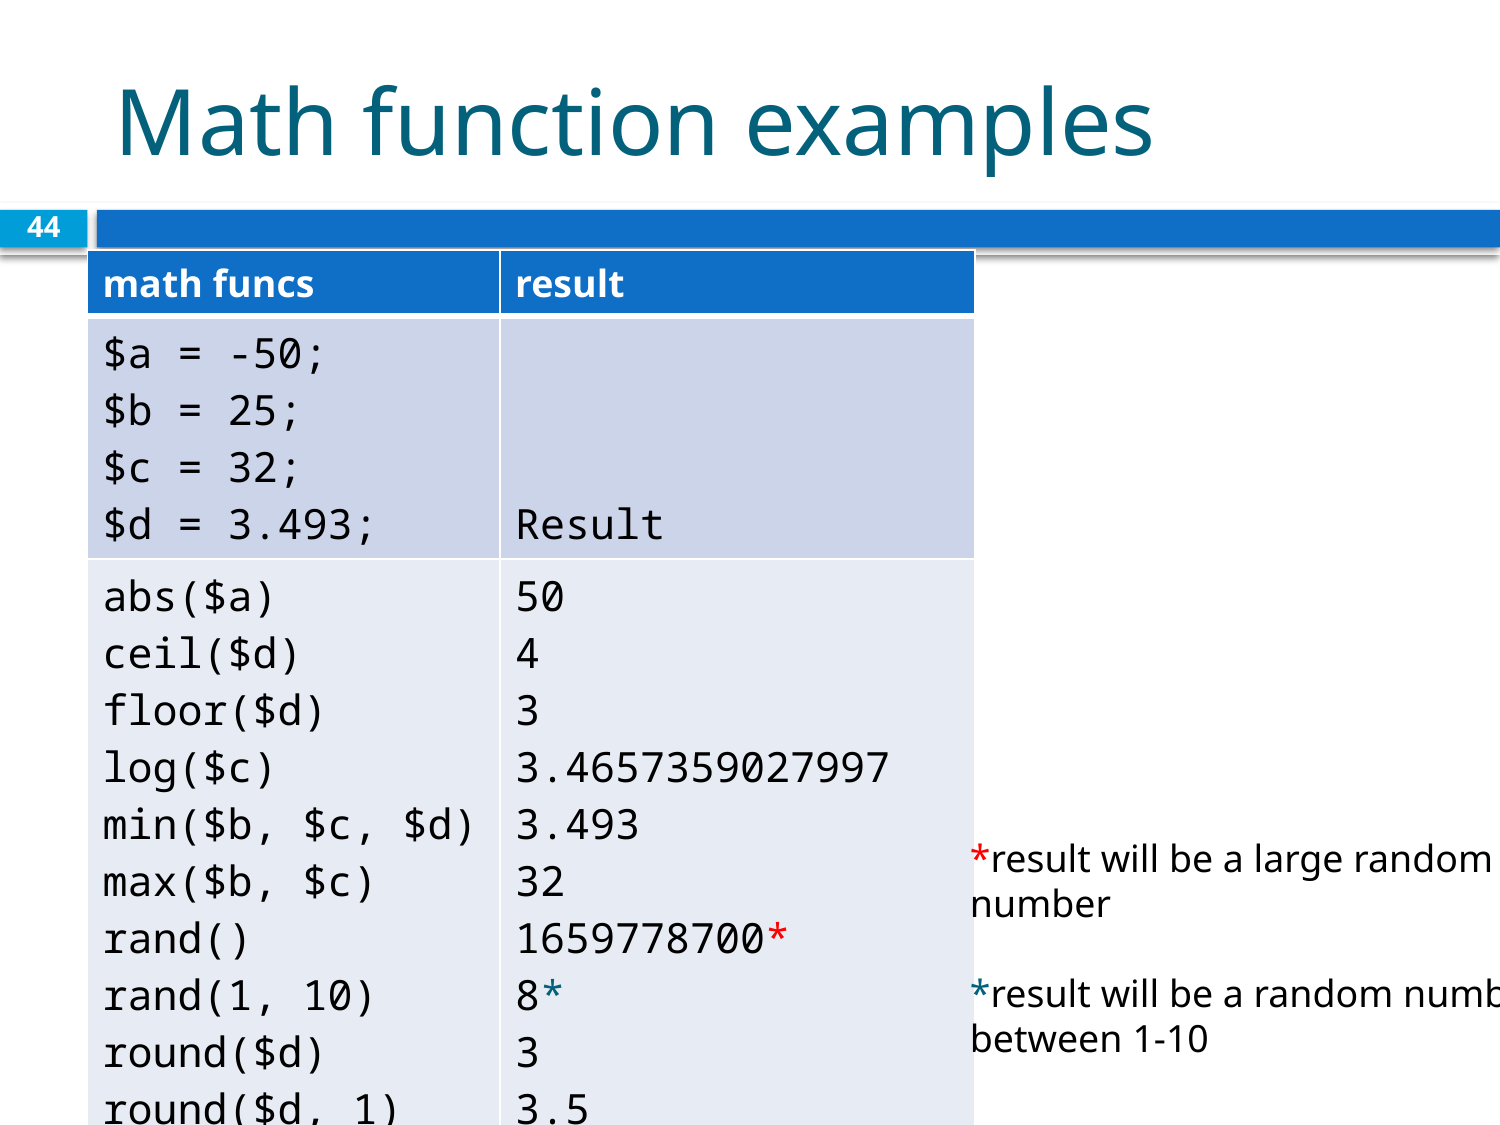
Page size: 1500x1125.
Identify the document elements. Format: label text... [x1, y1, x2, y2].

table_cell $a = -50; $b = 25; $c = 32; $d = 3.493; [88, 319, 499, 558]
text_box *result will be a large random number *result will be a random number between 1-10 [955, 737, 1500, 1068]
table_header math funcs [88, 251, 499, 313]
table_header result [501, 251, 974, 313]
table_cell 50 4 3 3.4657359027997 3.493 32 1659778700* 8* 3 3.5 5 [501, 560, 974, 1125]
table_cell abs($a) ceil($d) floor($d) log($c) min($b, $c, $d) max($b, $c) rand() rand(1, 10) round($d) round($d, 1) sqrt($b) [88, 560, 499, 1125]
slide_number 44 [0, 208, 88, 249]
table_cell Result [501, 319, 974, 558]
title Math function examples [99, 37, 1438, 201]
